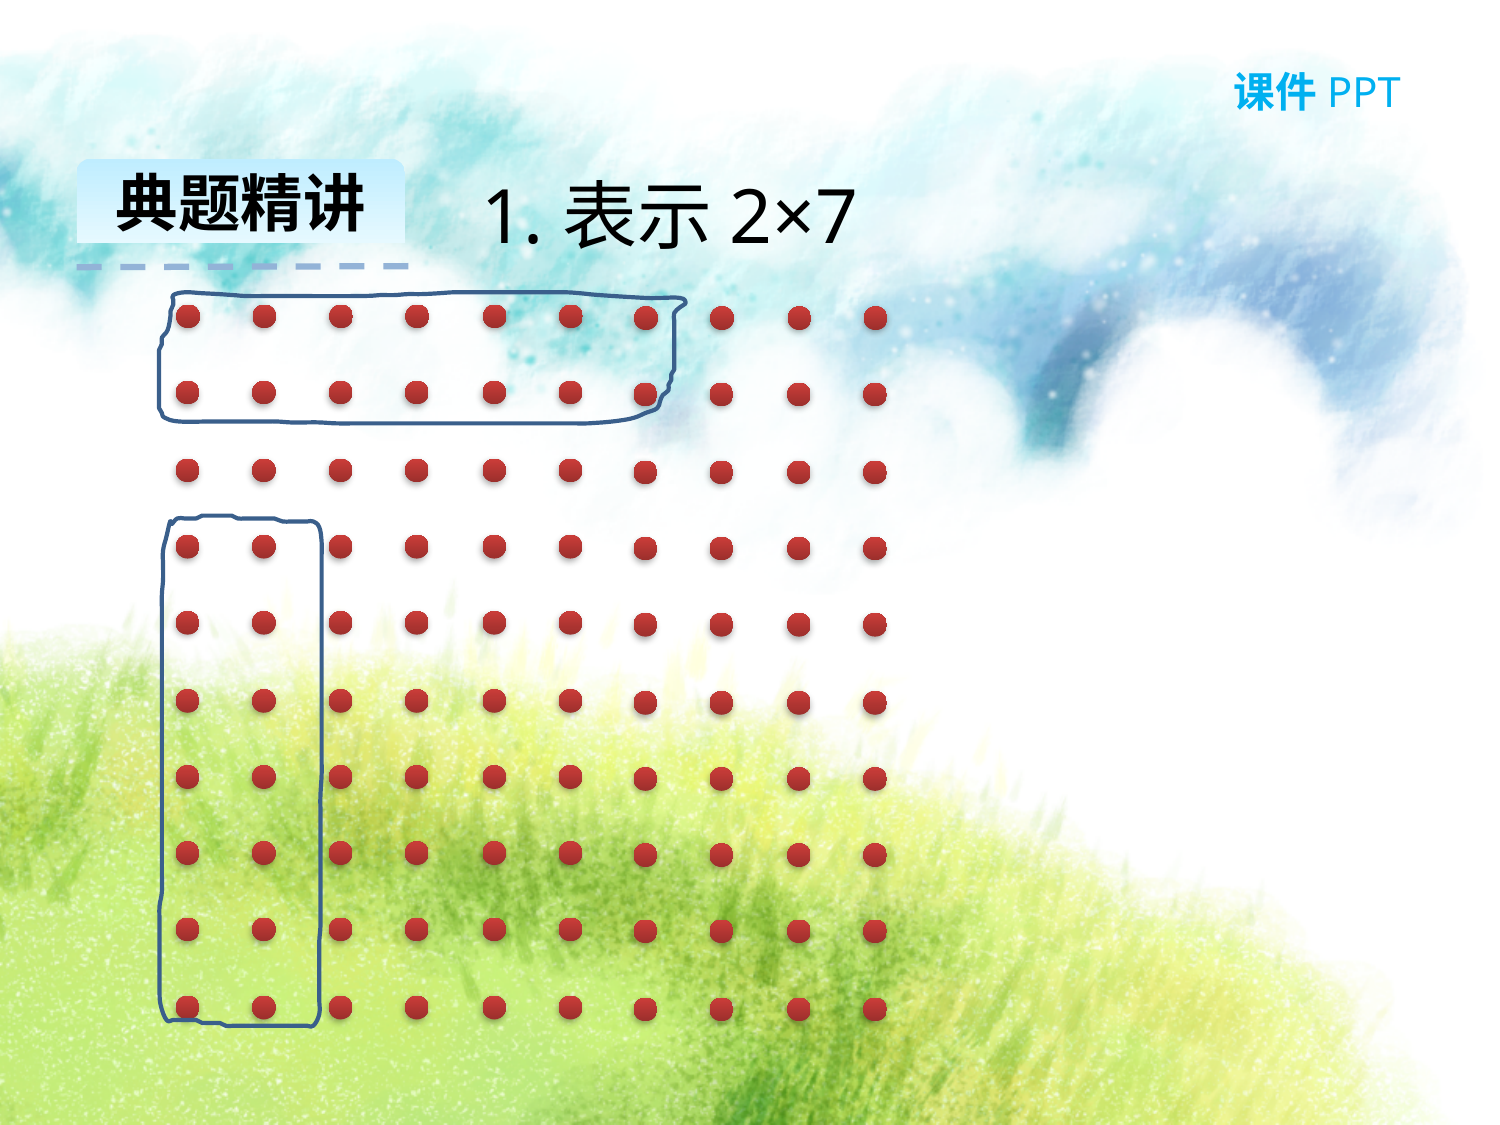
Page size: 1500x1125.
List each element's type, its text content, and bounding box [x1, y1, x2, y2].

text_box 1.表示2×7 [466, 160, 904, 266]
text_box 课件PPT [1218, 58, 1418, 124]
picture [0, 0, 1500, 1125]
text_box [175, 304, 888, 1022]
text_box [157, 519, 171, 1024]
text_box [156, 290, 688, 423]
text_box 典题精讲 [76, 158, 405, 244]
